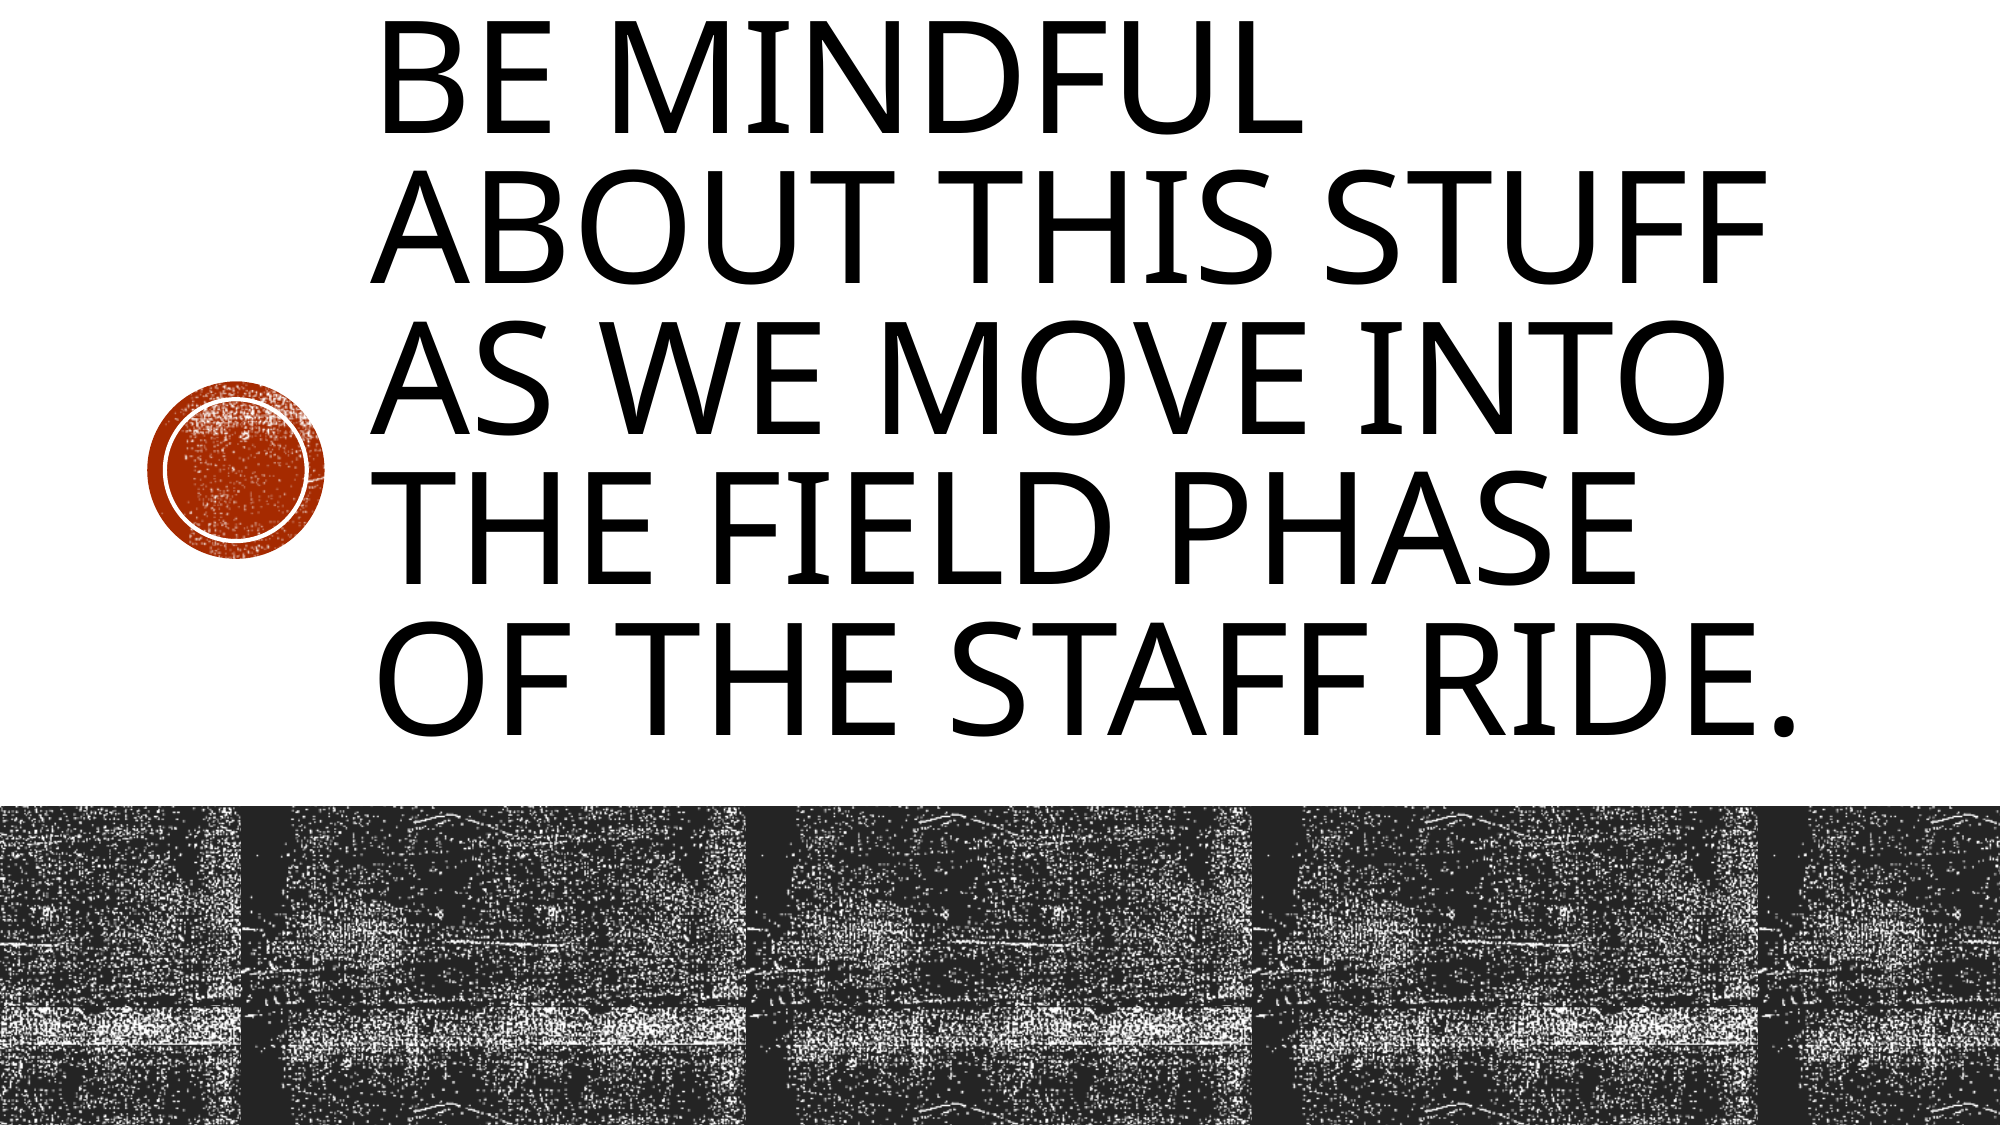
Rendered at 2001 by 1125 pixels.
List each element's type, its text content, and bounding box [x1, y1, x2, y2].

title Be Mindful about this stuff as we move into the field phase of the staff ride. [355, 0, 1878, 779]
